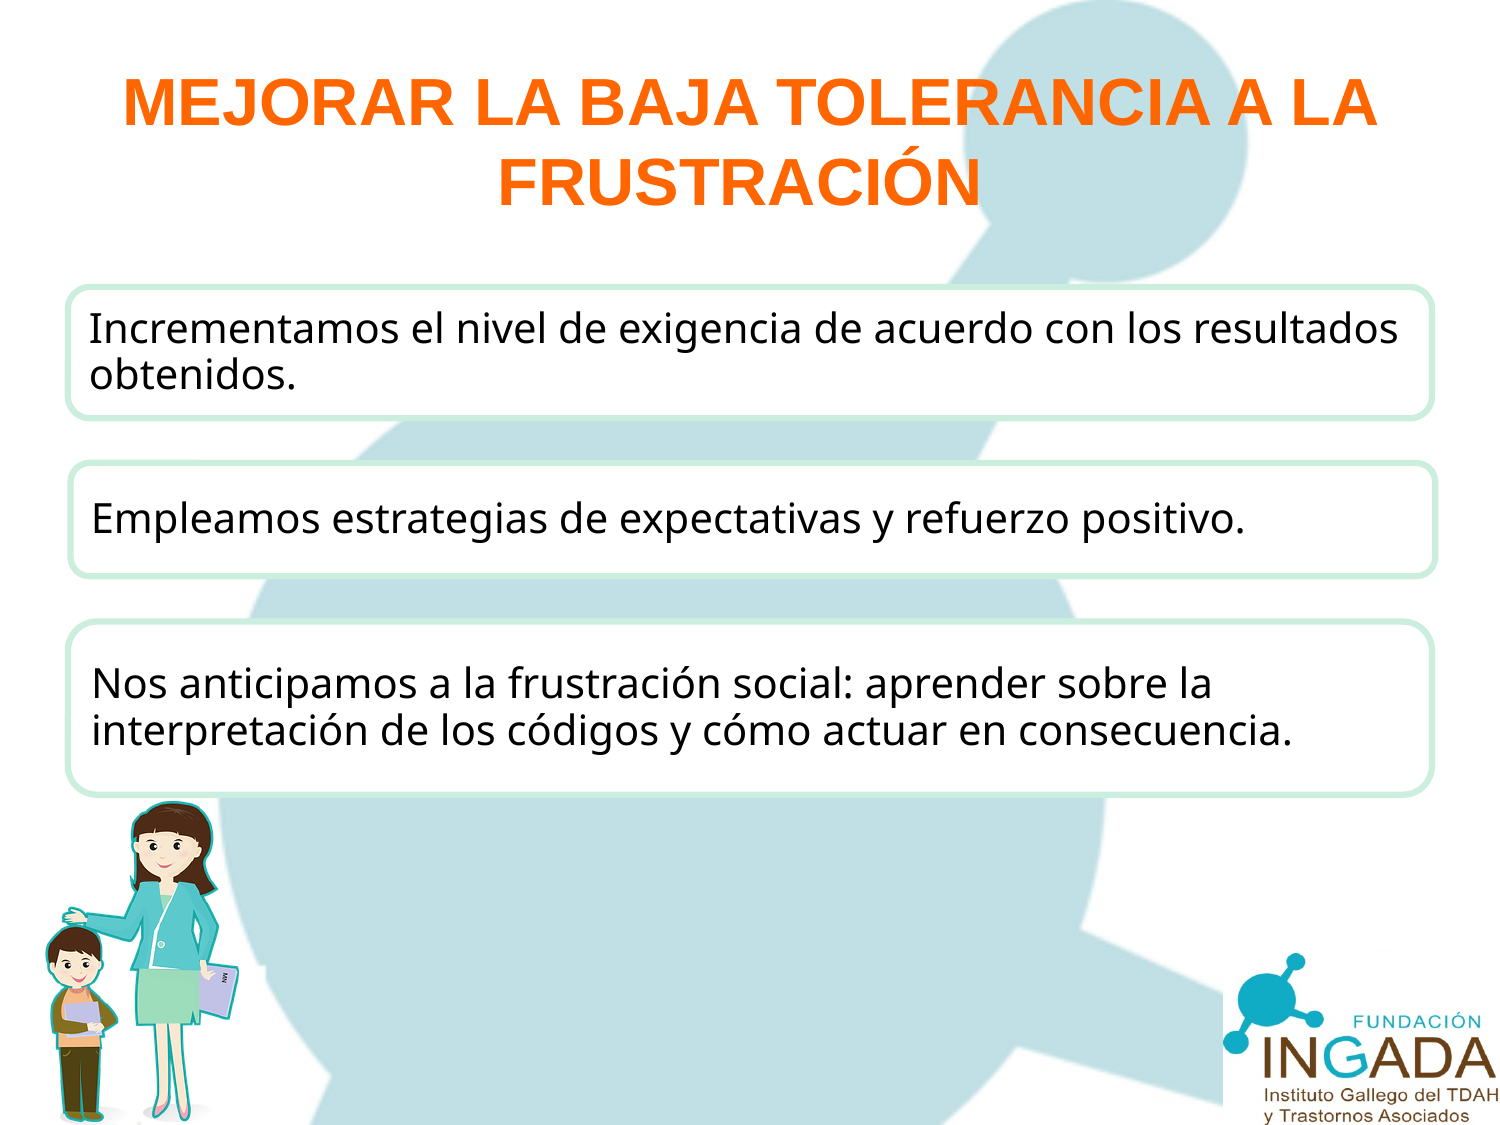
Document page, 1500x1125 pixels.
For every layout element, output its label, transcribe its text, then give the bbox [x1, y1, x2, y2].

text_box Incrementamos el nivel de exigencia de acuerdo con los resultados obtenidos. [66, 285, 1434, 420]
text_box Nos anticipamos a la frustración social: aprender sobre la interpretación de los códigos y cómo actuar en consecuencia. [66, 620, 1434, 796]
text_box Empleamos estrategias de expectativas y refuerzo positivo. [69, 461, 1437, 578]
picture [0, 0, 1500, 1125]
title MEJORAR LA BAJA TOLERANCIA A LA FRUSTRACIÓN [75, 45, 1425, 233]
